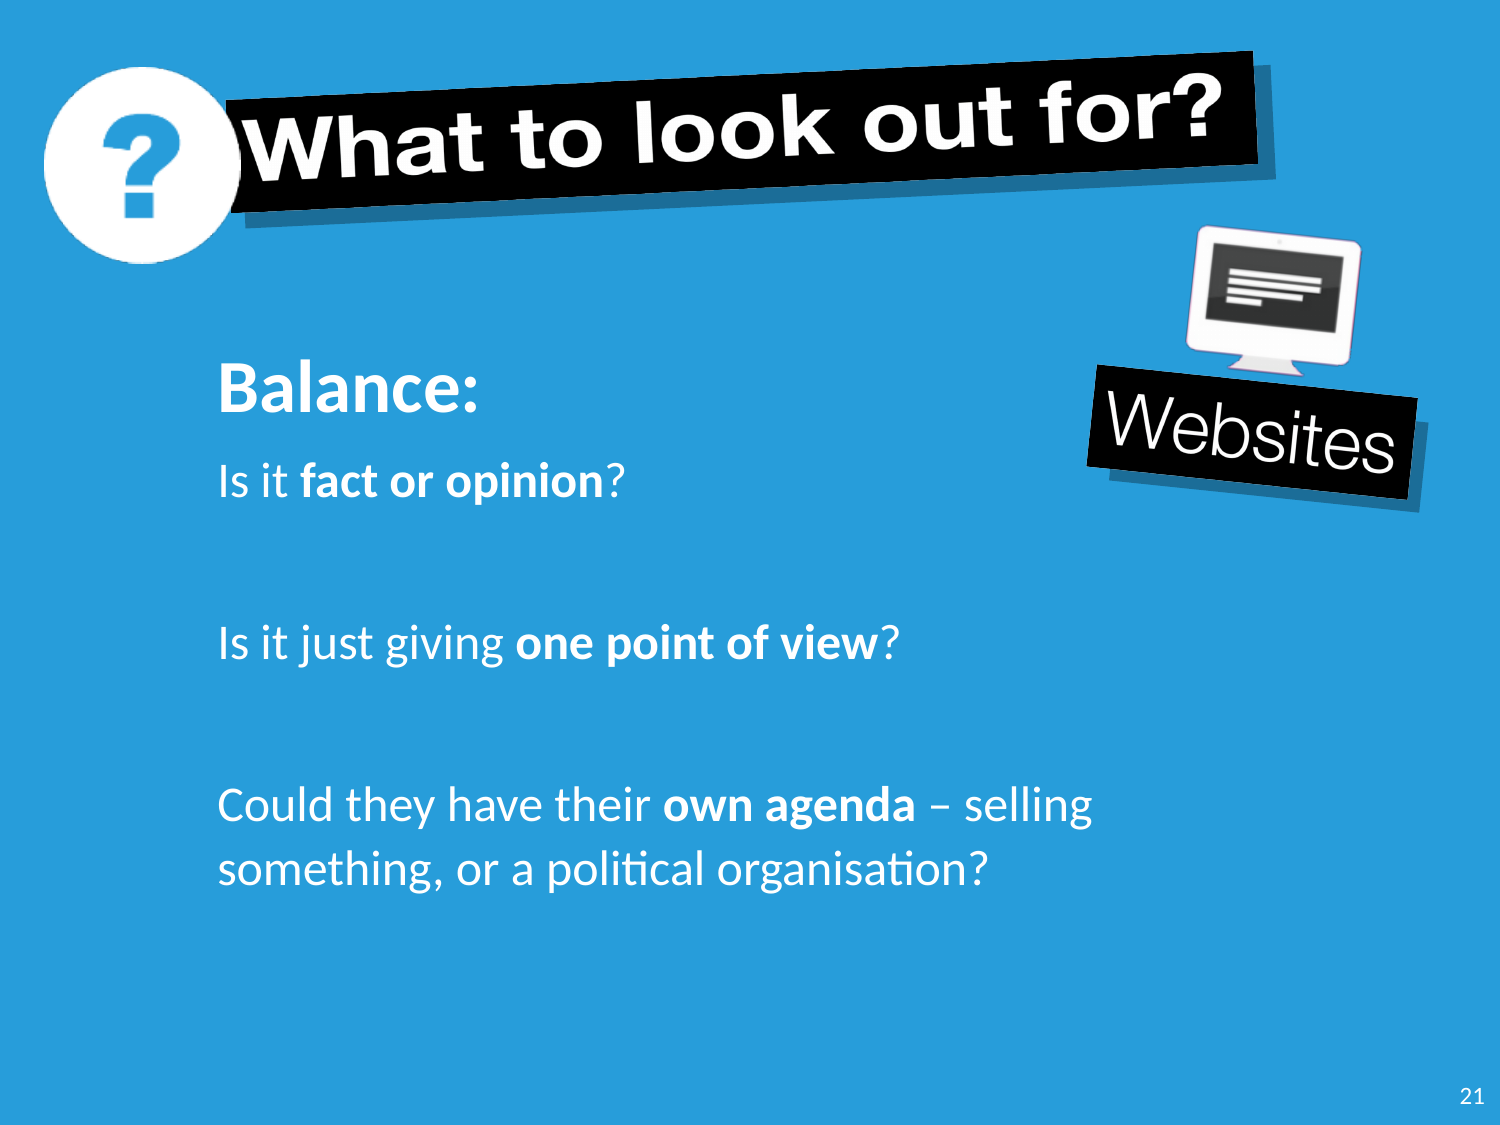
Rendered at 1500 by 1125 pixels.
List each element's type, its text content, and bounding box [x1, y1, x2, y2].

picture [784, 51, 1253, 74]
slide_number 21 [1162, 1065, 1500, 1125]
text_box Balance: Is it fact or opinion? Is it just giving one point of view? Could they have their own agenda – selling something, or a political organisation? [202, 323, 1135, 903]
picture [1135, 213, 1377, 385]
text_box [241, 74, 1274, 205]
picture [44, 67, 386, 264]
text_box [1089, 381, 1426, 496]
